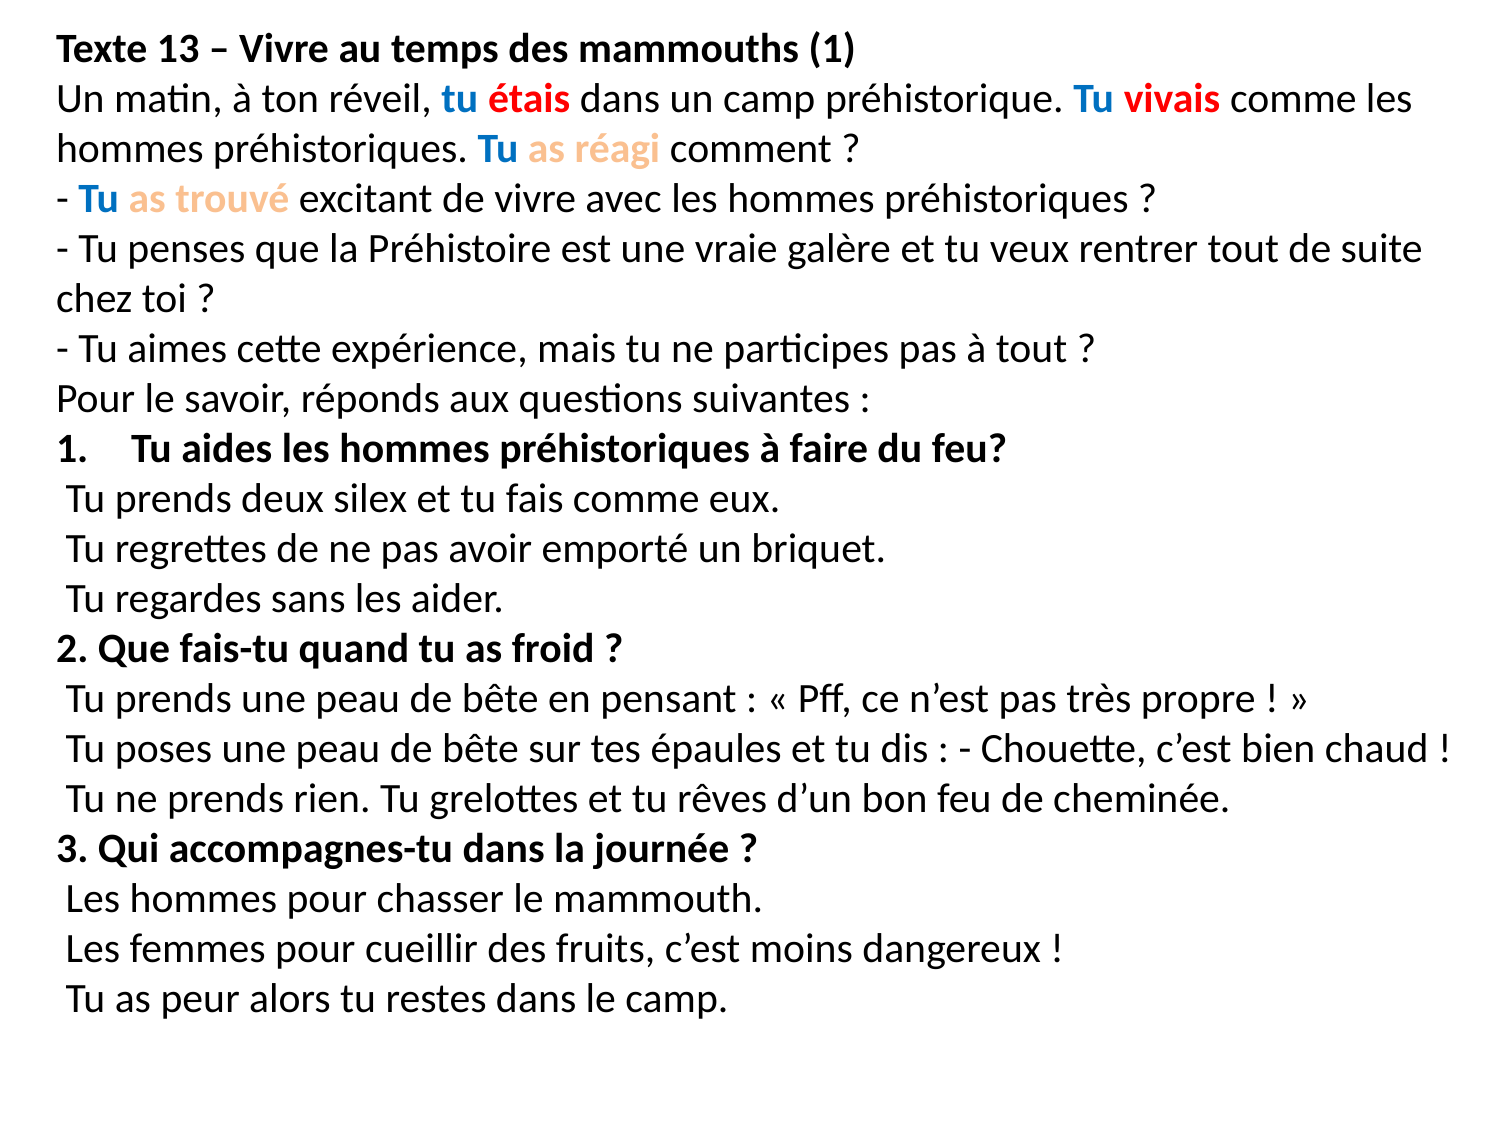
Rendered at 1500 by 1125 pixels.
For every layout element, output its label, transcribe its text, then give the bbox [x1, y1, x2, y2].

text_box Texte 13 – Vivre au temps des mammouths (1) Un matin, à ton réveil, tu étais dans un camp préhistorique. Tu vivais comme les hommes préhistoriques. Tu as réagi comment ? - Tu as trouvé excitant de vivre avec les hommes préhistoriques ? - Tu penses que la Préhistoire est une vraie galère et tu veux rentrer tout de suite chez toi ? - Tu aimes cette expérience, mais tu ne participes pas à tout ? Pour le savoir, réponds aux questions suivantes : Tu aides les hommes préhistoriques à faire du feu? Tu prends deux silex et tu fais comme eux. Tu regrettes de ne pas avoir emporté un briquet. Tu regardes sans les aider. 2. Que fais-tu quand tu as froid ? Tu prends une peau de bête en pensant : « Pff, ce n’est pas très propre ! » Tu poses une peau de bête sur tes épaules et tu dis : - Chouette, c’est bien chaud ! Tu ne prends rien. Tu grelottes et tu rêves d’un bon feu de cheminée. 3. Qui accompagnes-tu dans la journée ? Les hommes pour chasser le mammouth. Les femmes pour cueillir des fruits, c’est moins dangereux ! Tu as peur alors tu restes dans le camp. [41, 13, 1471, 1029]
